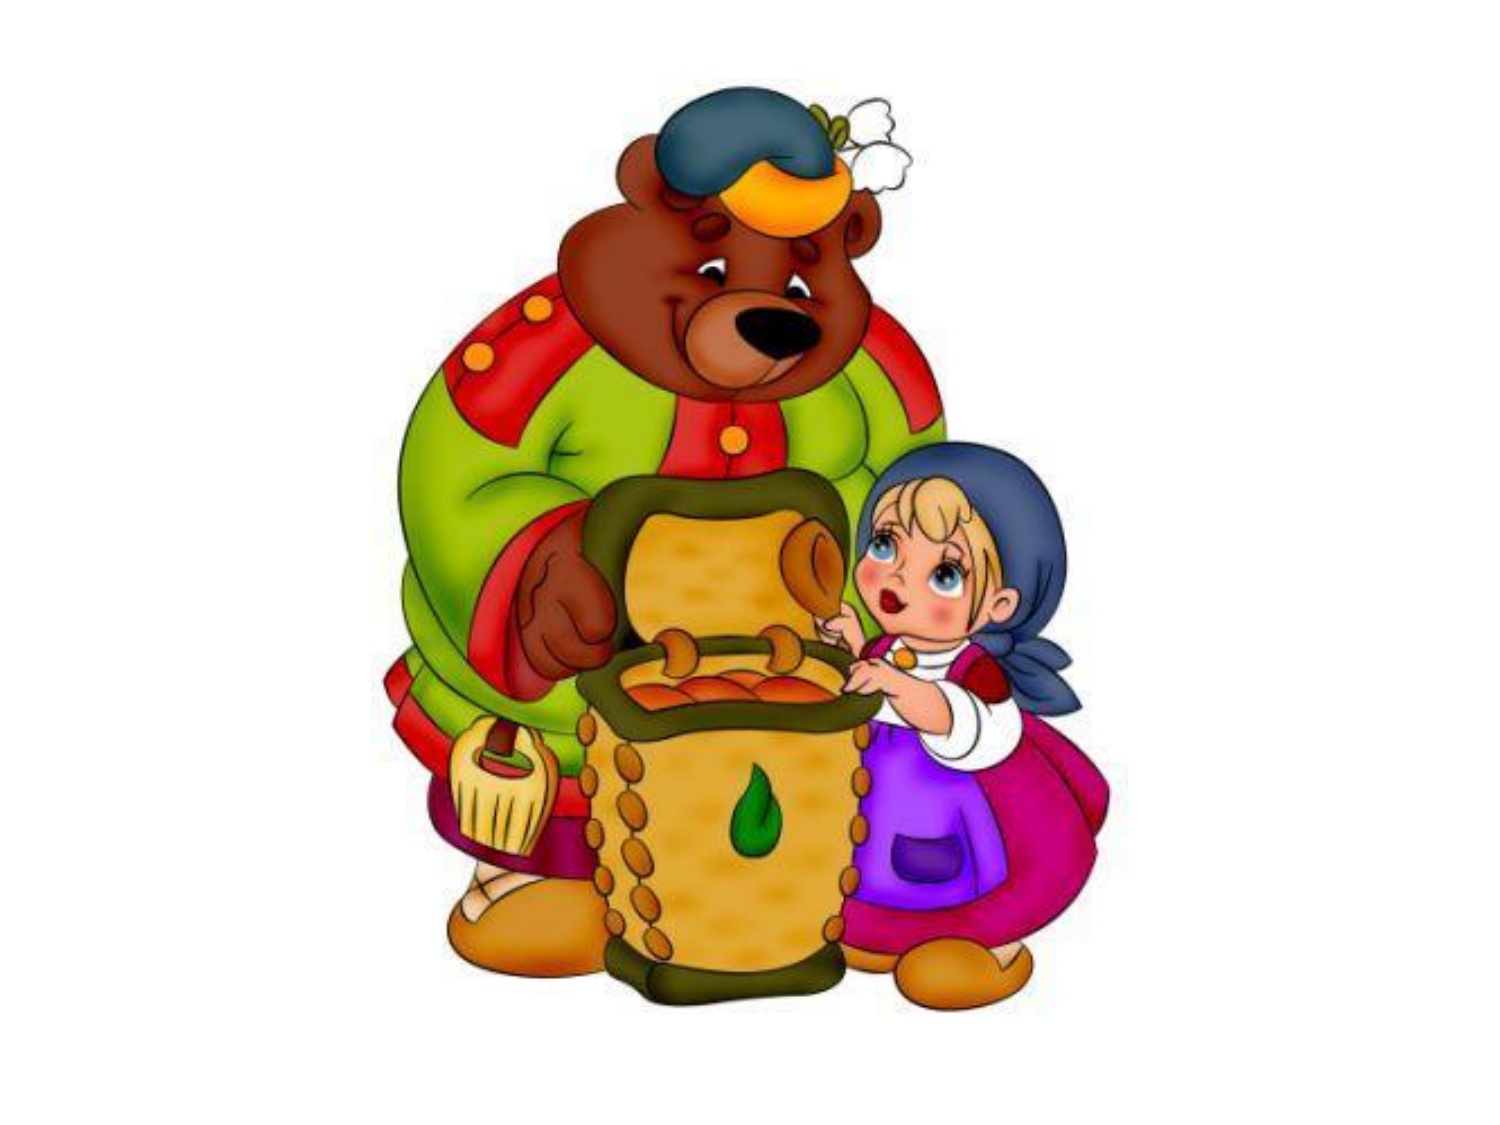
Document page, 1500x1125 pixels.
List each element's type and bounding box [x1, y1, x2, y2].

picture [371, 77, 1129, 1024]
